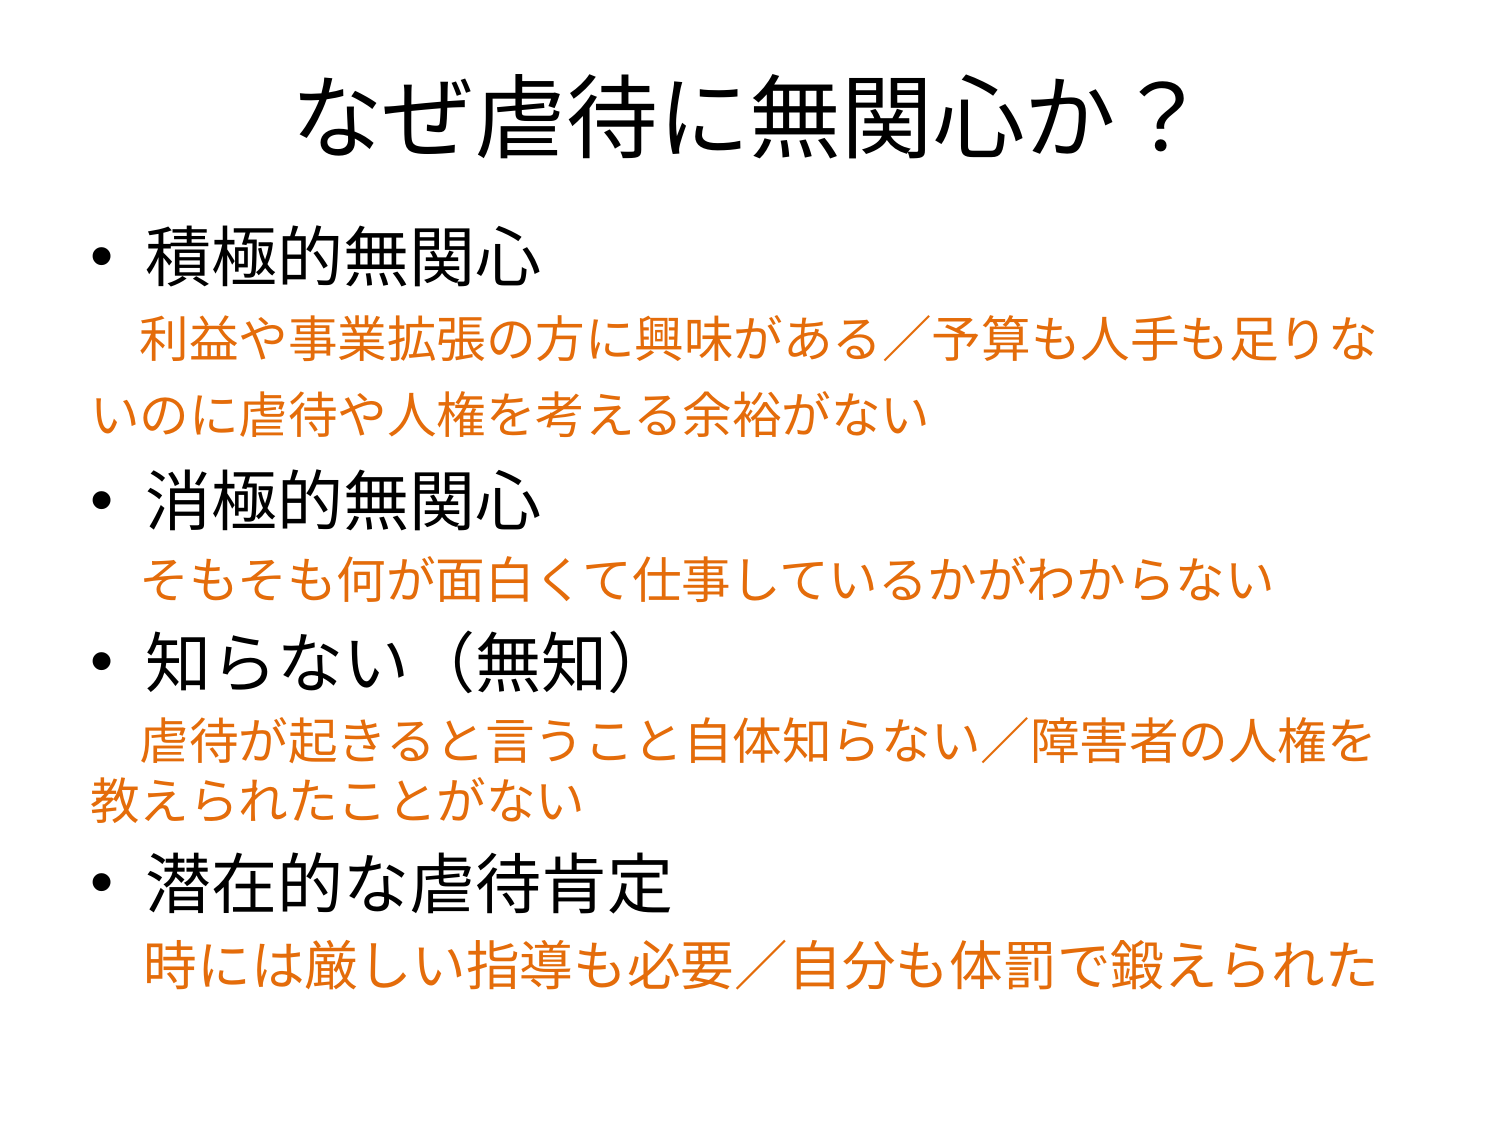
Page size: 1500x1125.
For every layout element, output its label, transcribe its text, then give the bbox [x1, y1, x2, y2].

title なぜ虐待に無関心か？ [75, 45, 1425, 185]
list 積極的無関心 利益や事業拡張の方に興味がある／予算も人手も足りないのに虐待や人権を考える余裕がない 消極的無関心 そもそも何が面白くて仕事しているかがわからない 知らない（無知） 虐待が起きると言うこと自体知らない／障害者の人権を教えられたことがない 潜在的な虐待肯定 時には厳しい指導も必要／自分も体罰で鍛えられた [75, 208, 1425, 1005]
